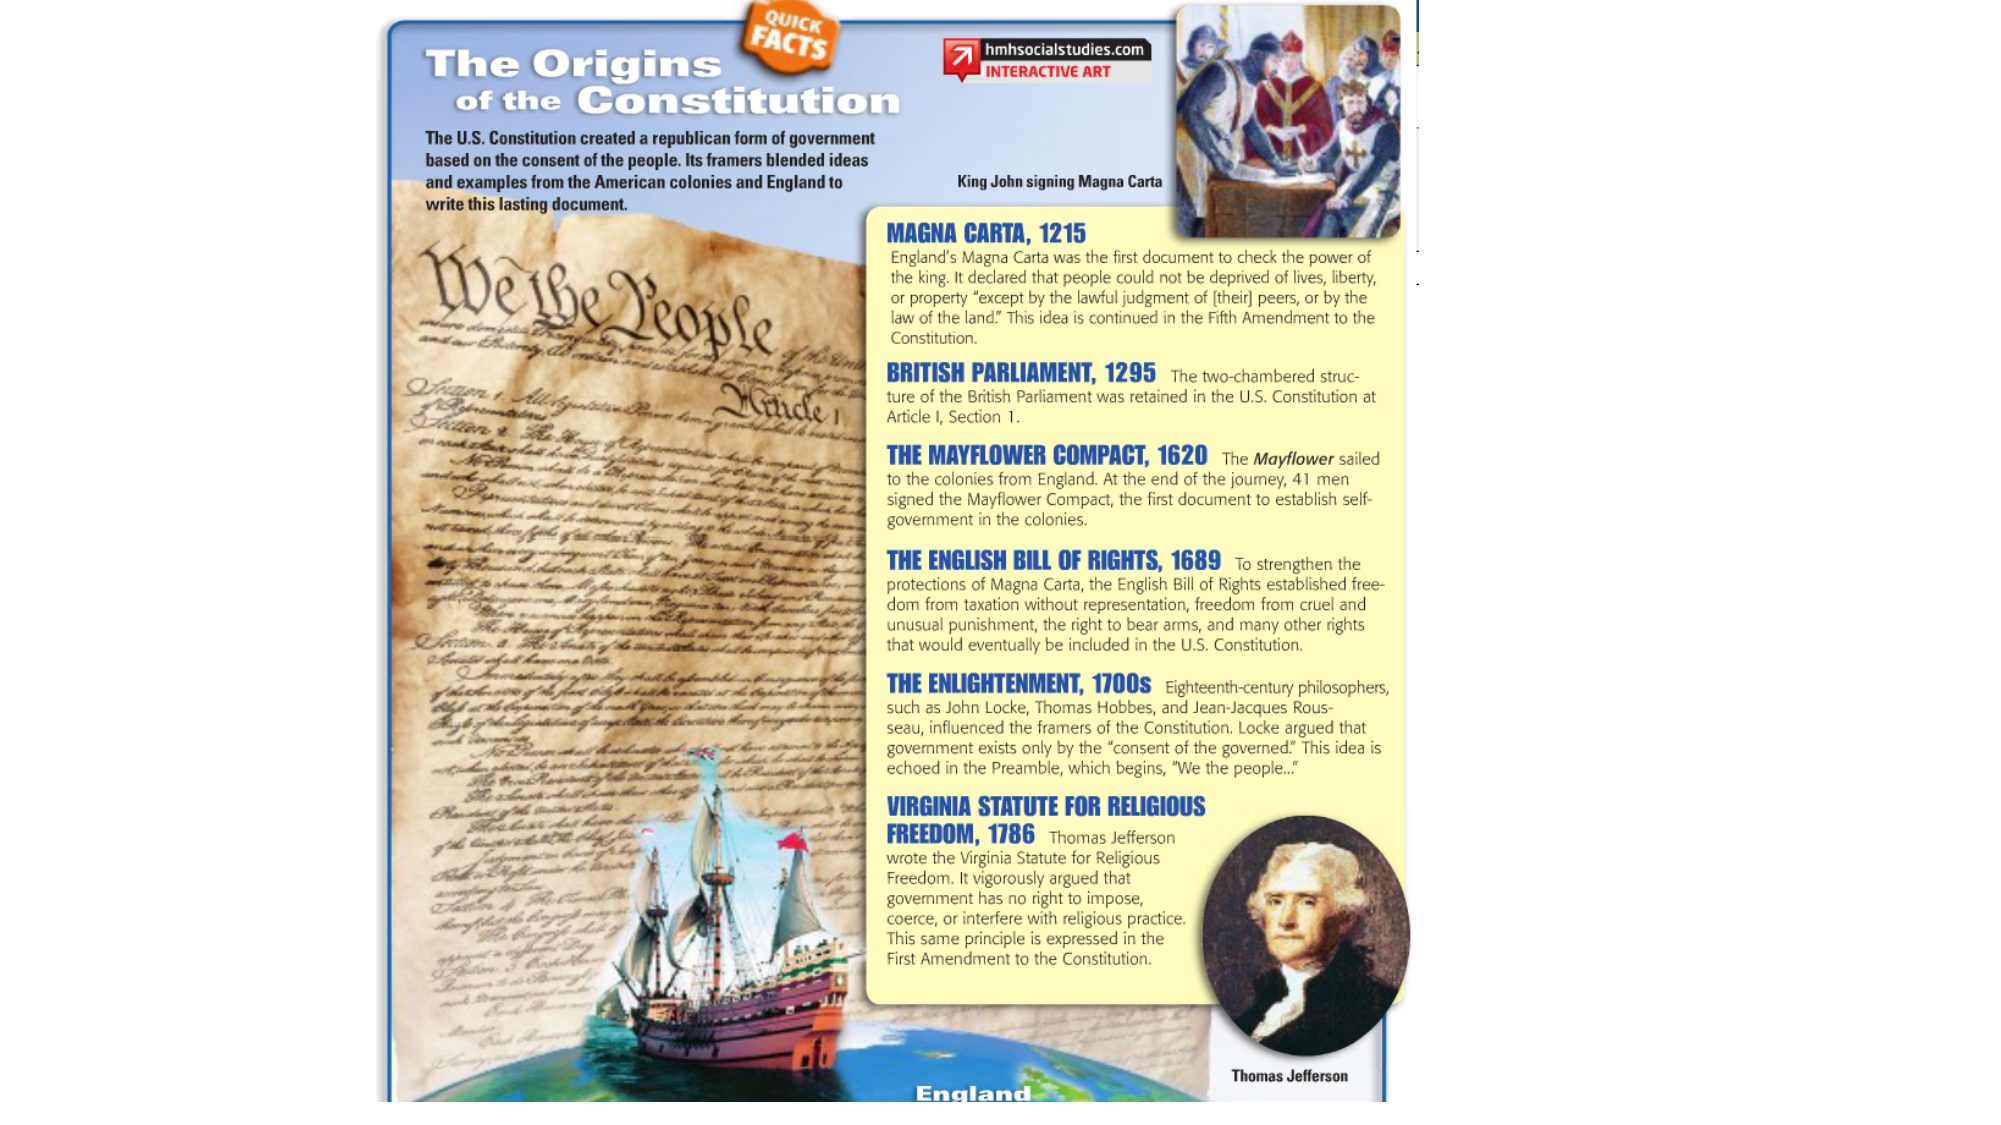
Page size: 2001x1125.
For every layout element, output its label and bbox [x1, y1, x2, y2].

list [370, 0, 1419, 1102]
